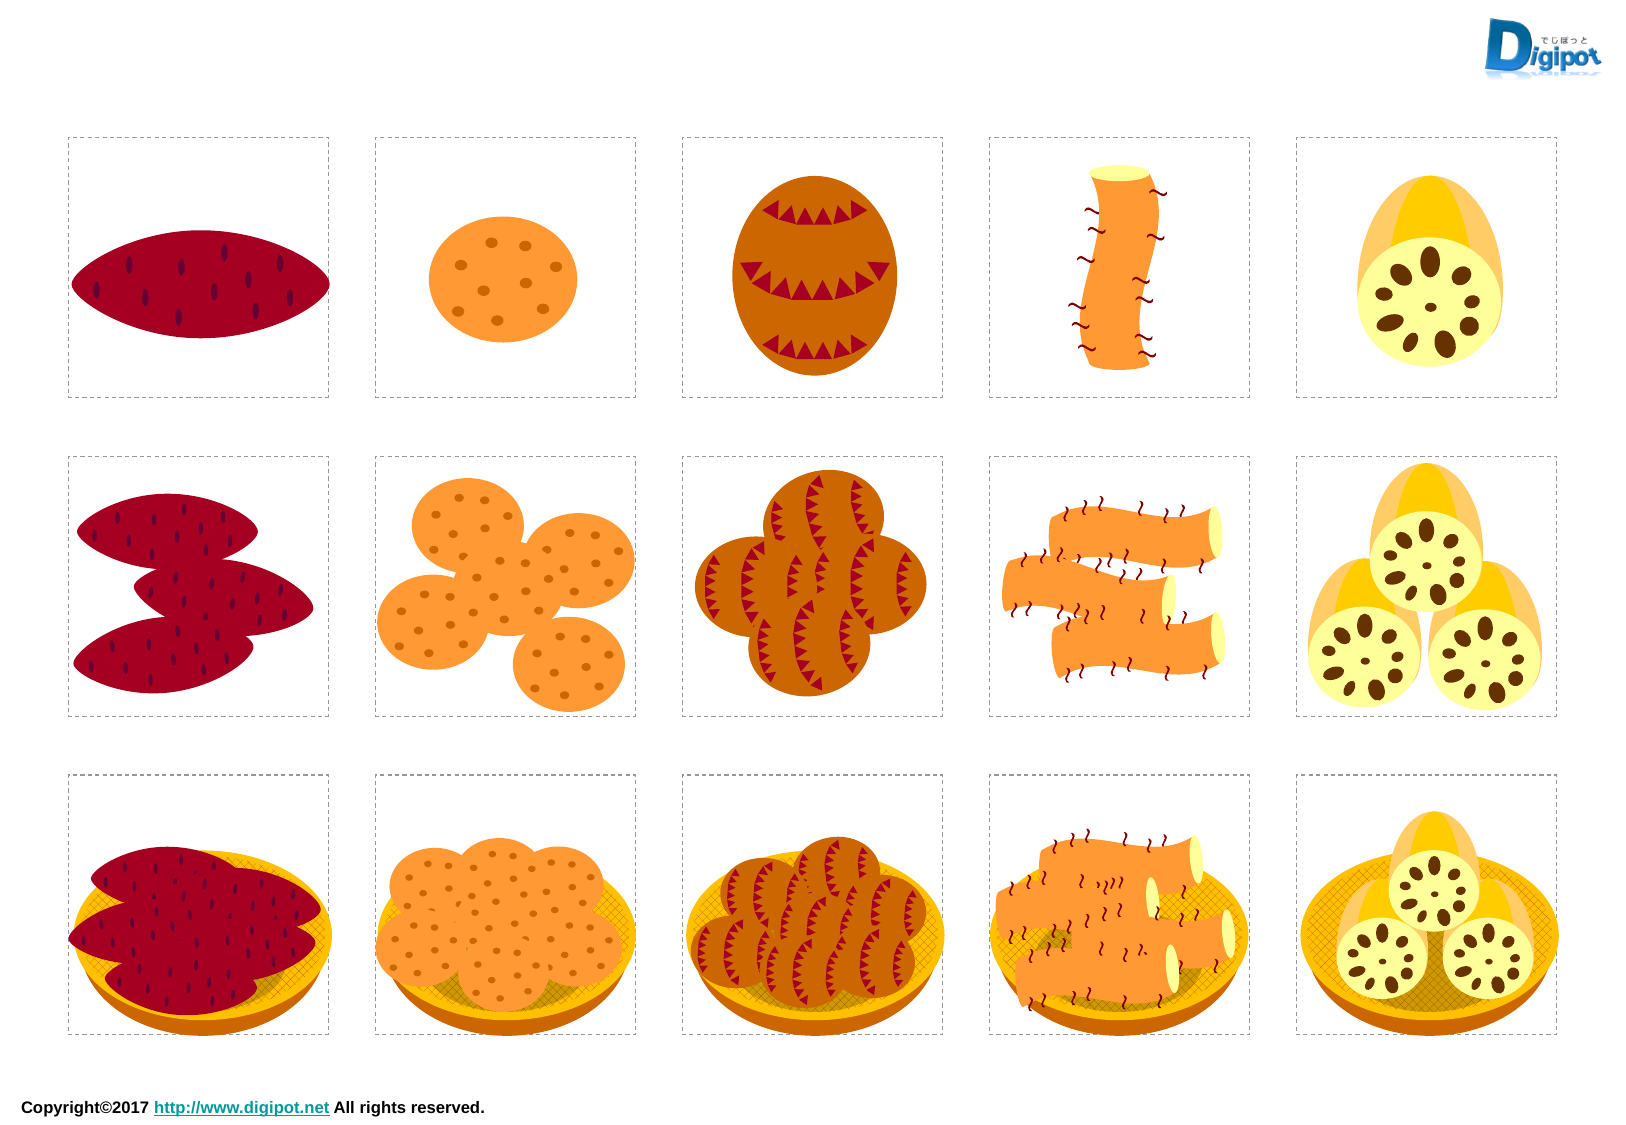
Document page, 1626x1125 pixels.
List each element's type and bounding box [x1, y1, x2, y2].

text_box [375, 837, 637, 1037]
text_box [72, 493, 315, 694]
picture [1485, 18, 1602, 82]
text_box [71, 229, 330, 339]
text_box [1002, 493, 1226, 686]
text_box [1307, 462, 1543, 711]
text_box [428, 216, 578, 343]
text_box [1300, 811, 1560, 1037]
text_box [989, 825, 1249, 1037]
text_box [1356, 175, 1504, 367]
text_box [685, 836, 945, 1037]
text_box [376, 477, 635, 713]
text_box [1068, 164, 1168, 371]
text_box [67, 846, 333, 1037]
text_box [694, 470, 927, 697]
text_box [732, 175, 898, 376]
